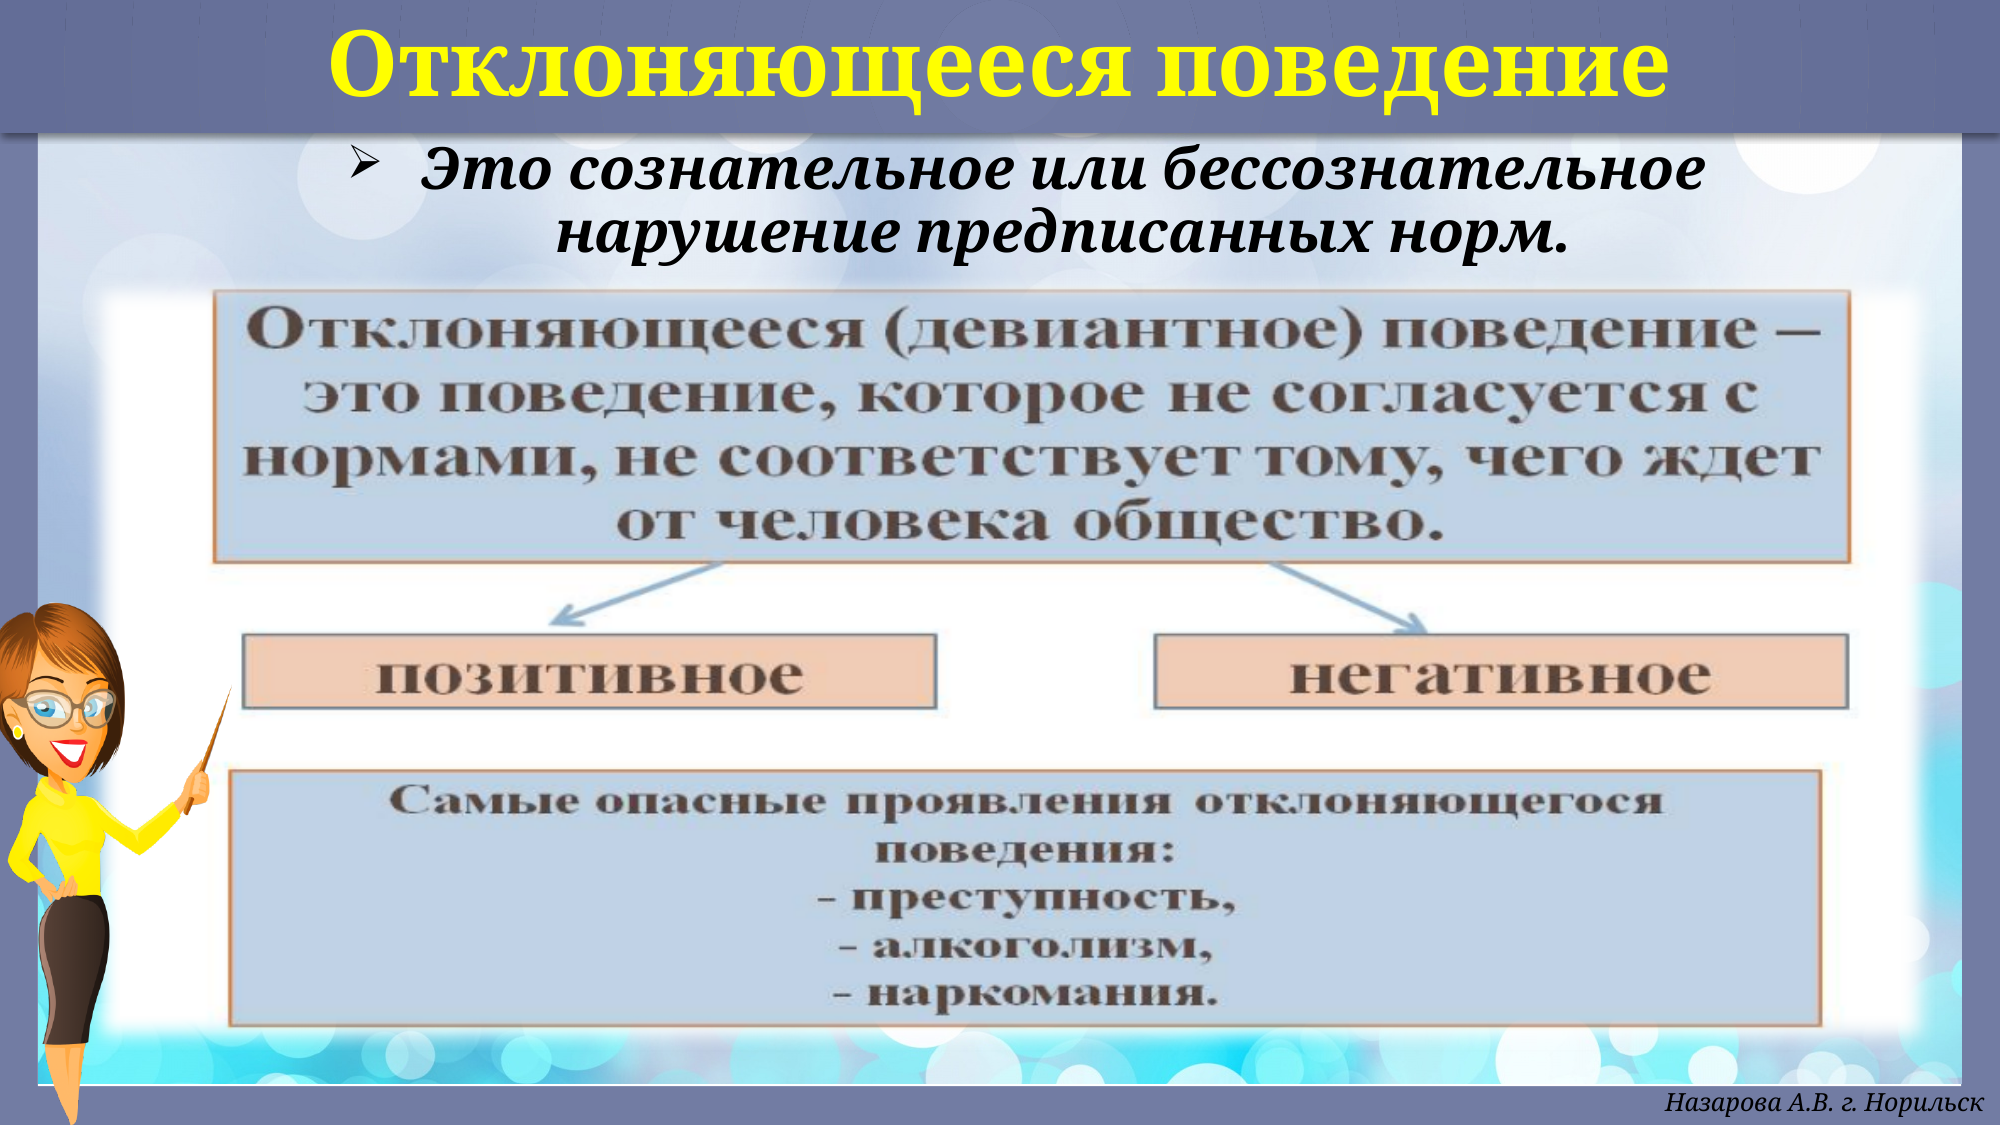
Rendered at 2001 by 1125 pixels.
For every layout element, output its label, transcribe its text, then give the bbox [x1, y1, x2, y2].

picture [0, 37, 1963, 1125]
text_box Назарова А.В. г. Норильск [1583, 1079, 2000, 1125]
title Отклоняющееся поведение [0, 0, 2000, 133]
